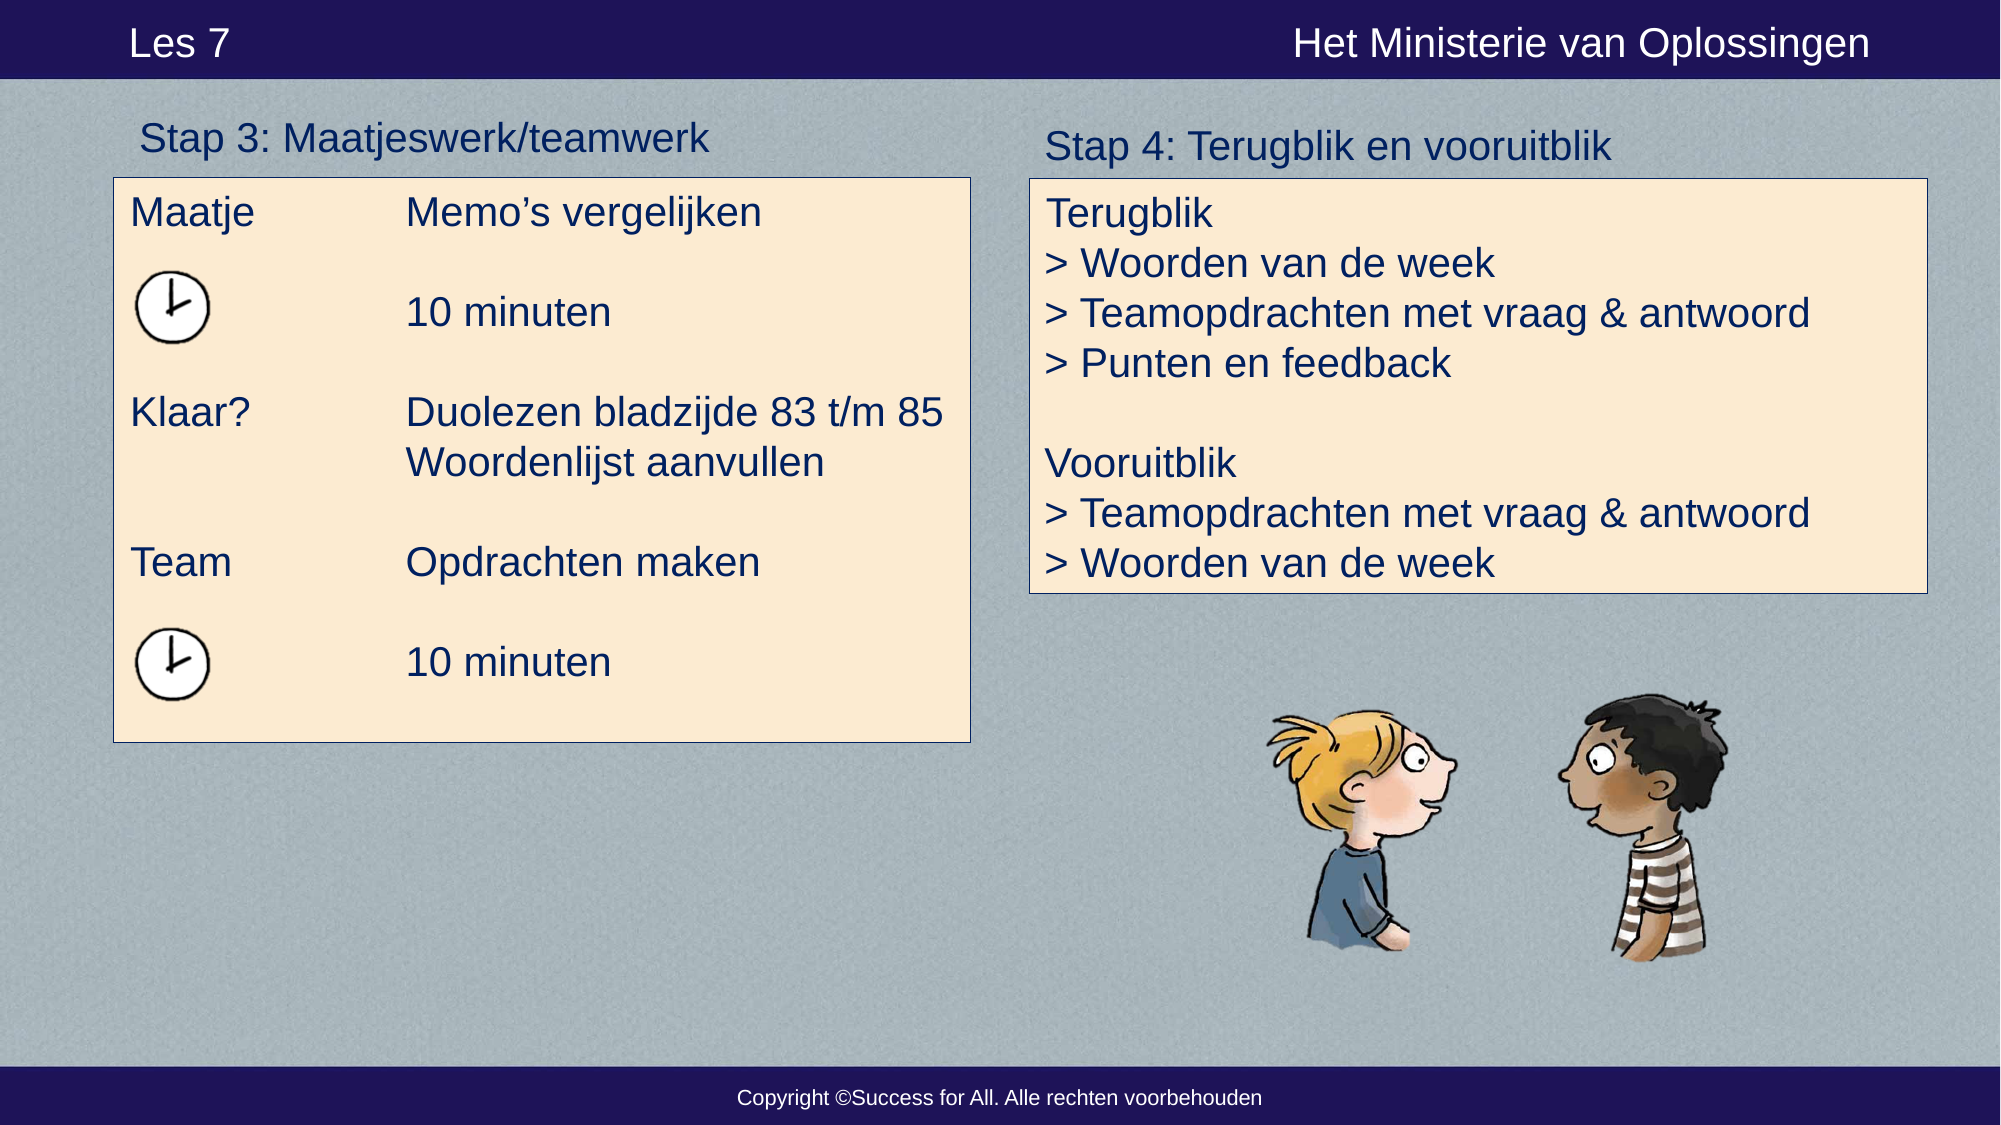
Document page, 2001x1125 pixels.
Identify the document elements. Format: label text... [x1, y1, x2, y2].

text_box Maatje Memo’s vergelijken 10 minuten Klaar? Duolezen bladzijde 83 t/m 85 Woordenlijst aanvullen Team Opdrachten maken 10 minuten [113, 177, 971, 743]
picture [0, 0, 2001, 1125]
text_box Les 7 [114, 8, 354, 73]
text_box Het Ministerie van Oplossingen [999, 8, 1886, 73]
text_box Terugblik > Woorden van de week > Teamopdrachten met vraag & antwoord > Punten en feedback Vooruitblik > Teamopdrachten met vraag & antwoord > Woorden van de week [1029, 178, 1928, 594]
text_box Stap 4: Terugblik en vooruitblik [1029, 111, 1822, 177]
text_box Copyright ©Success for All. Alle rechten voorbehouden [0, 1076, 2000, 1125]
text_box Stap 3: Maatjeswerk/teamwerk [124, 103, 917, 169]
